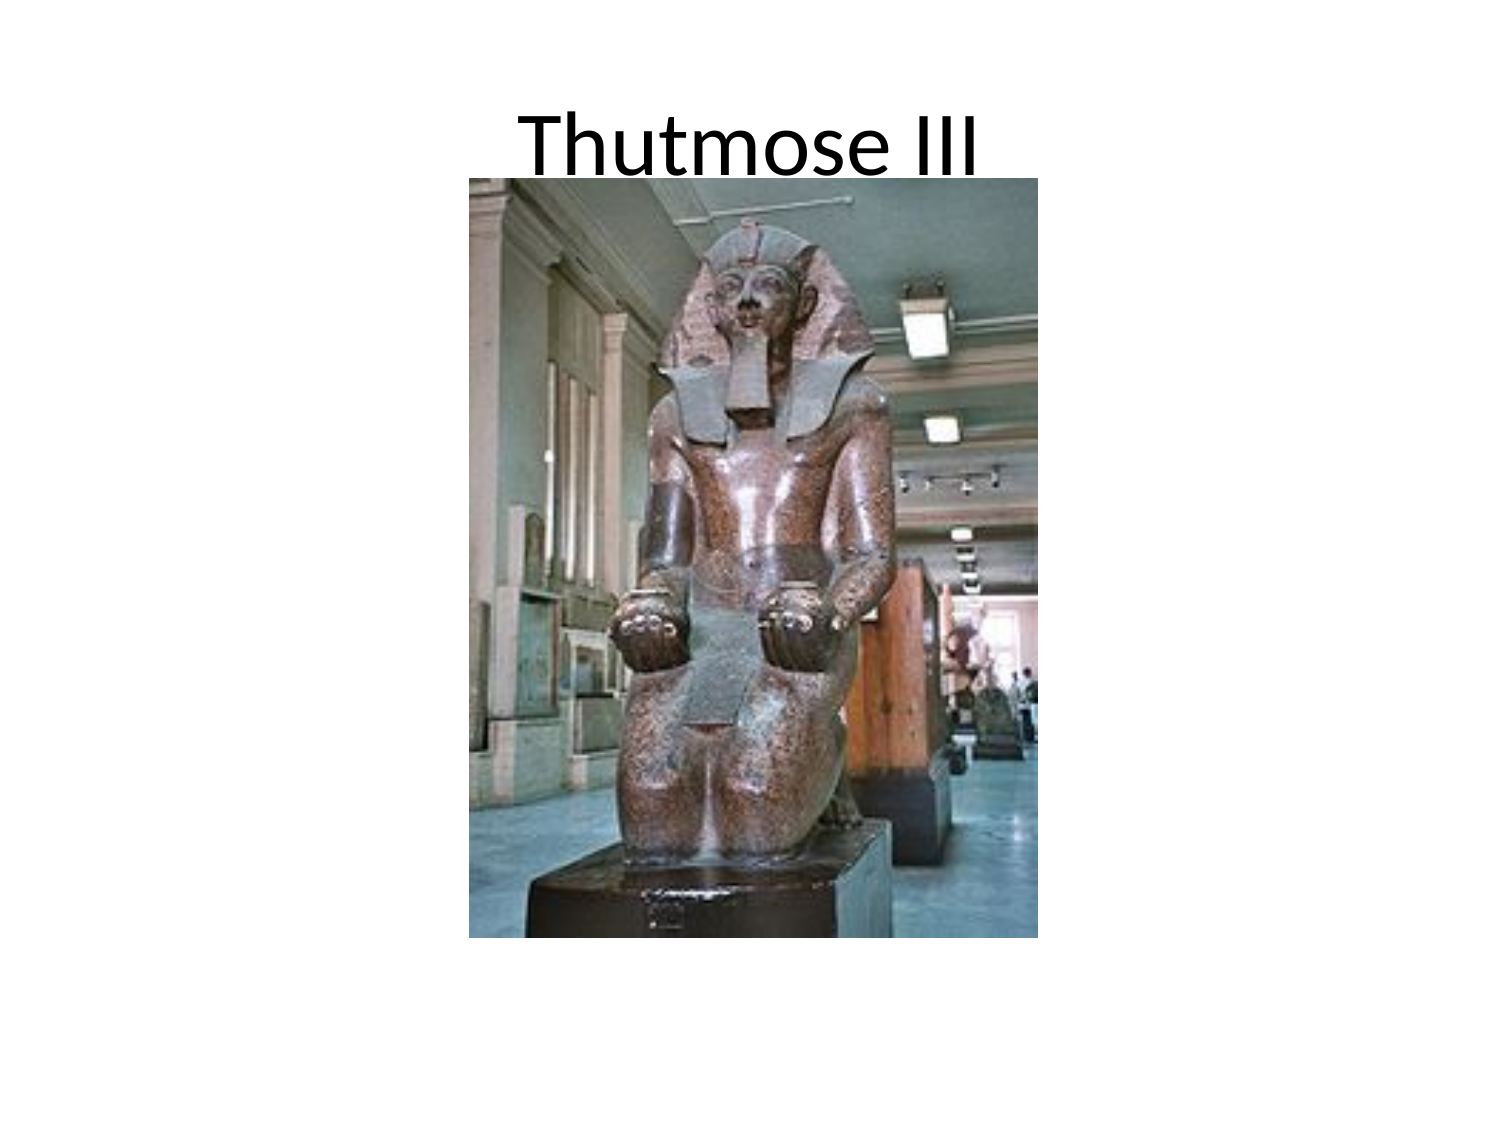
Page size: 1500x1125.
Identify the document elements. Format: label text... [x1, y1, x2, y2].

picture [468, 178, 1038, 938]
title Thutmose III [75, 45, 1425, 233]
